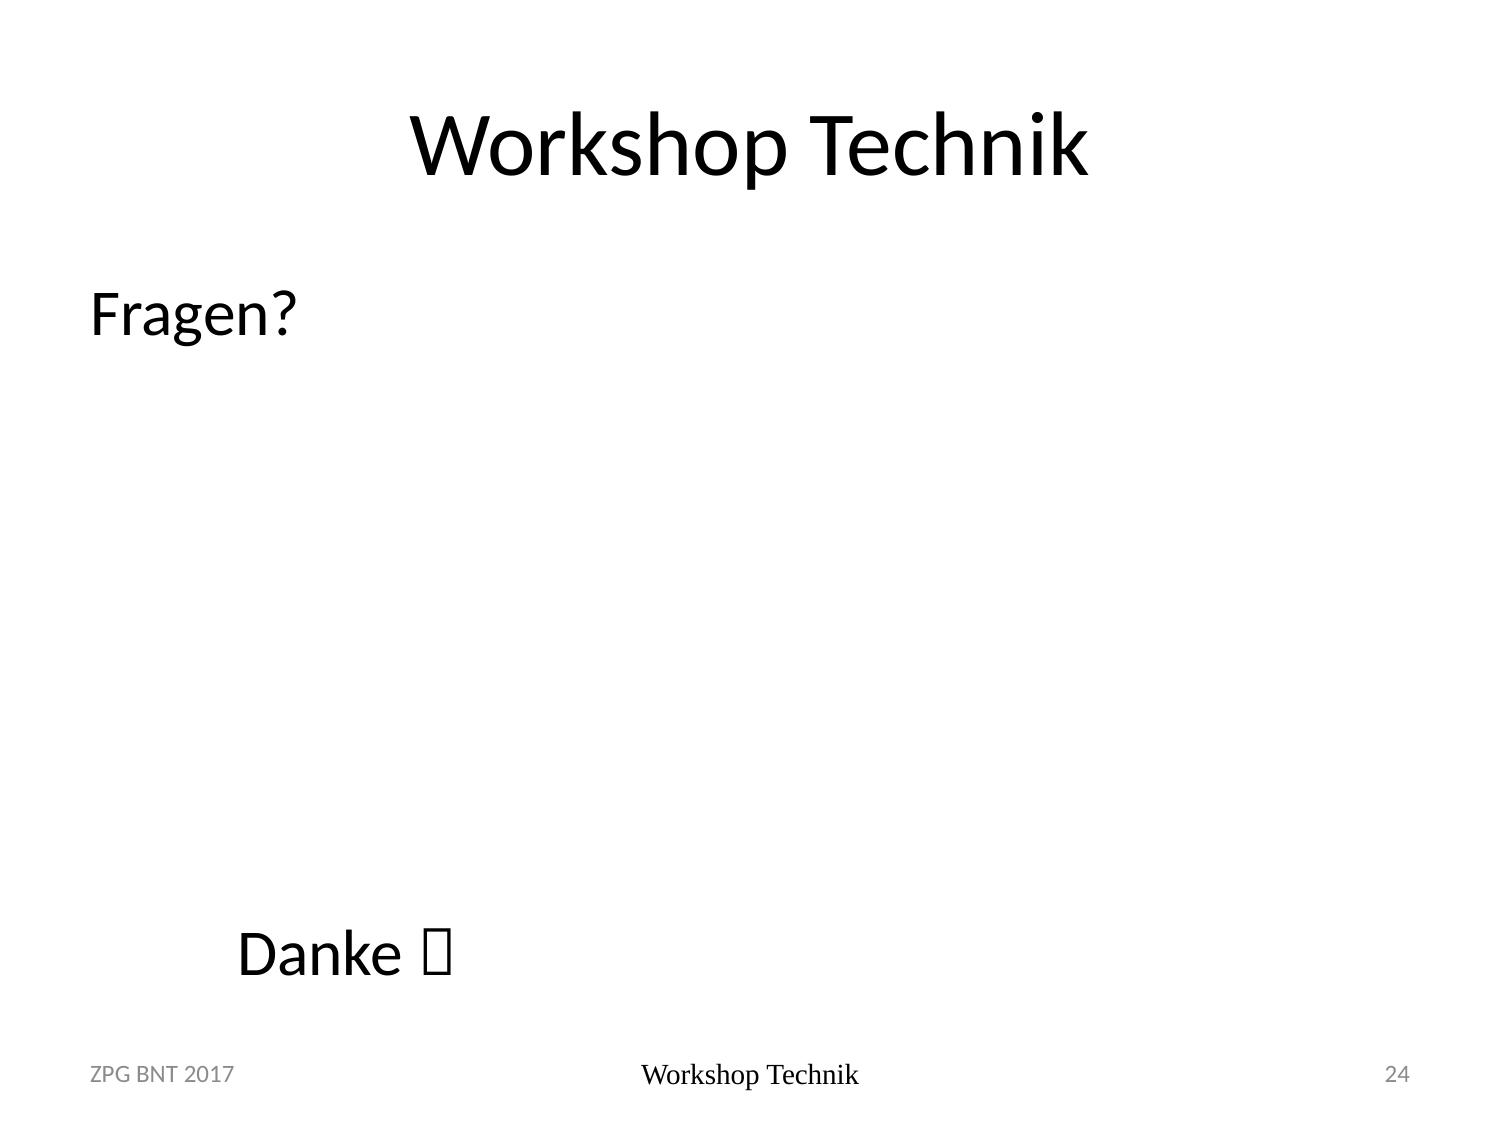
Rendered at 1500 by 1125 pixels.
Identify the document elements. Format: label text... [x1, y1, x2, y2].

title Workshop Technik [75, 45, 1425, 233]
slide_number ZPG BNT 2017 [75, 1042, 425, 1103]
footer Workshop Technik [512, 1042, 988, 1103]
list Fragen? Danke  [75, 262, 1425, 1005]
slide_number 24 [1074, 1042, 1425, 1103]
